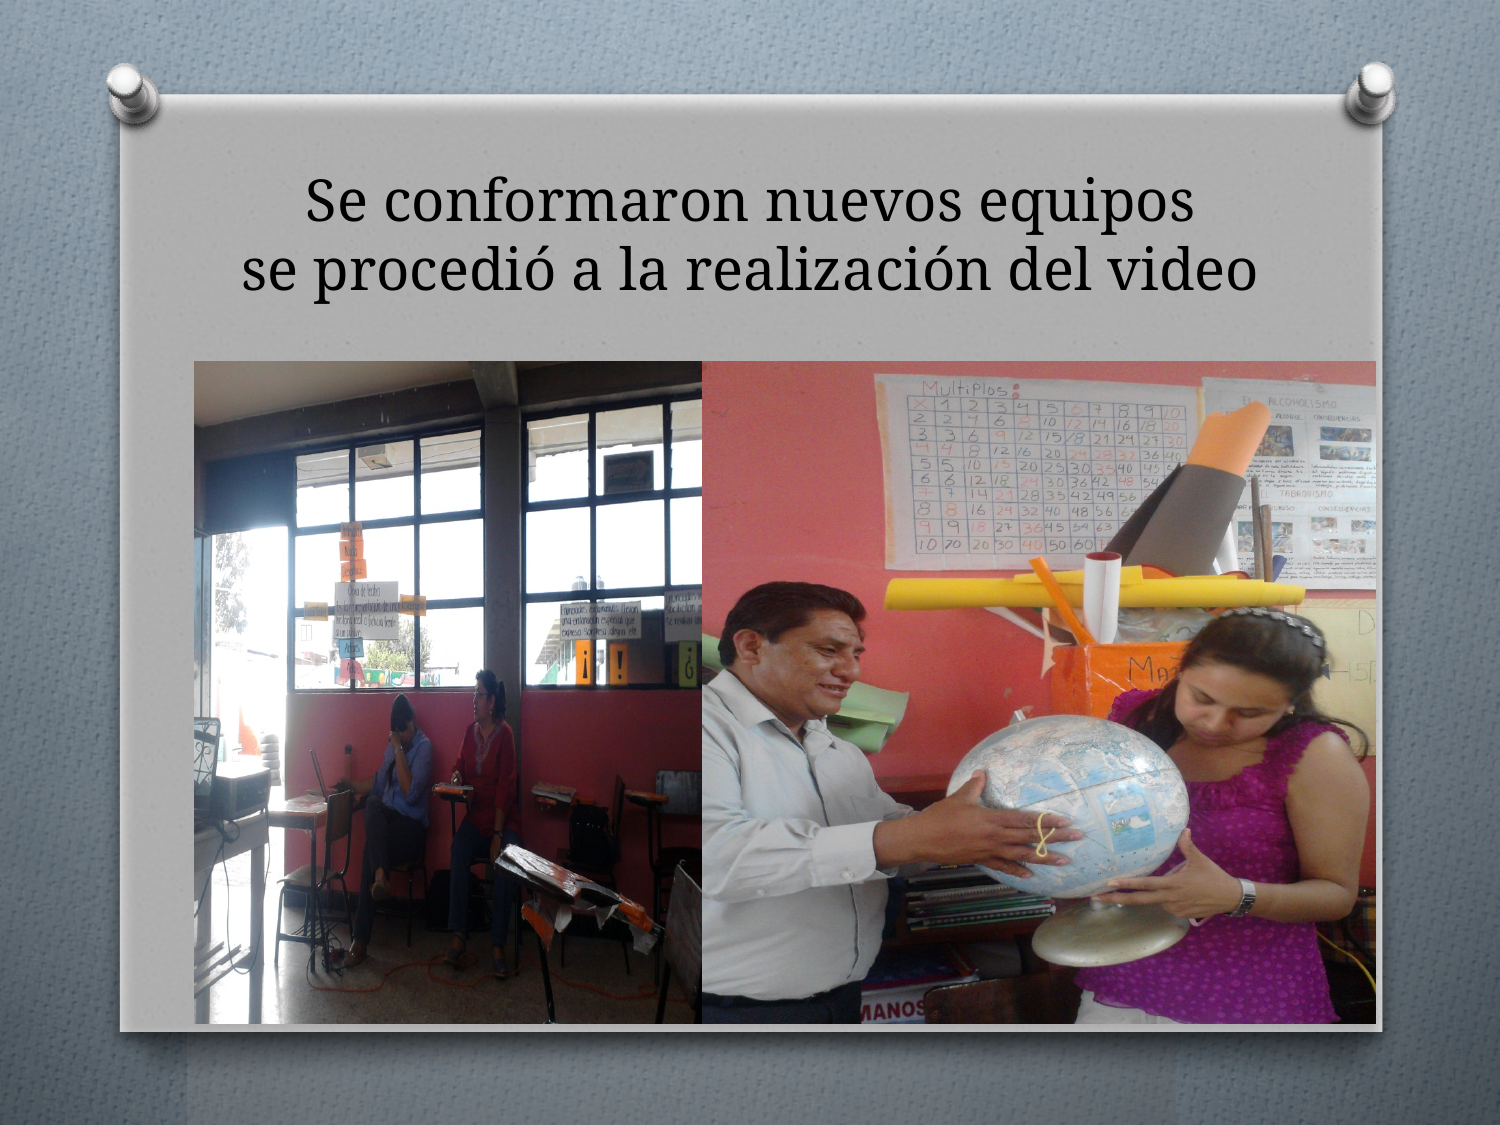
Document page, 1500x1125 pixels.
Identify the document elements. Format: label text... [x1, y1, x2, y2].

picture [194, 361, 1377, 1024]
title Se conformaron nuevos equipos se procedió a la realización del video [179, 134, 1323, 332]
picture [1317, 35, 1439, 156]
picture [75, 29, 198, 153]
